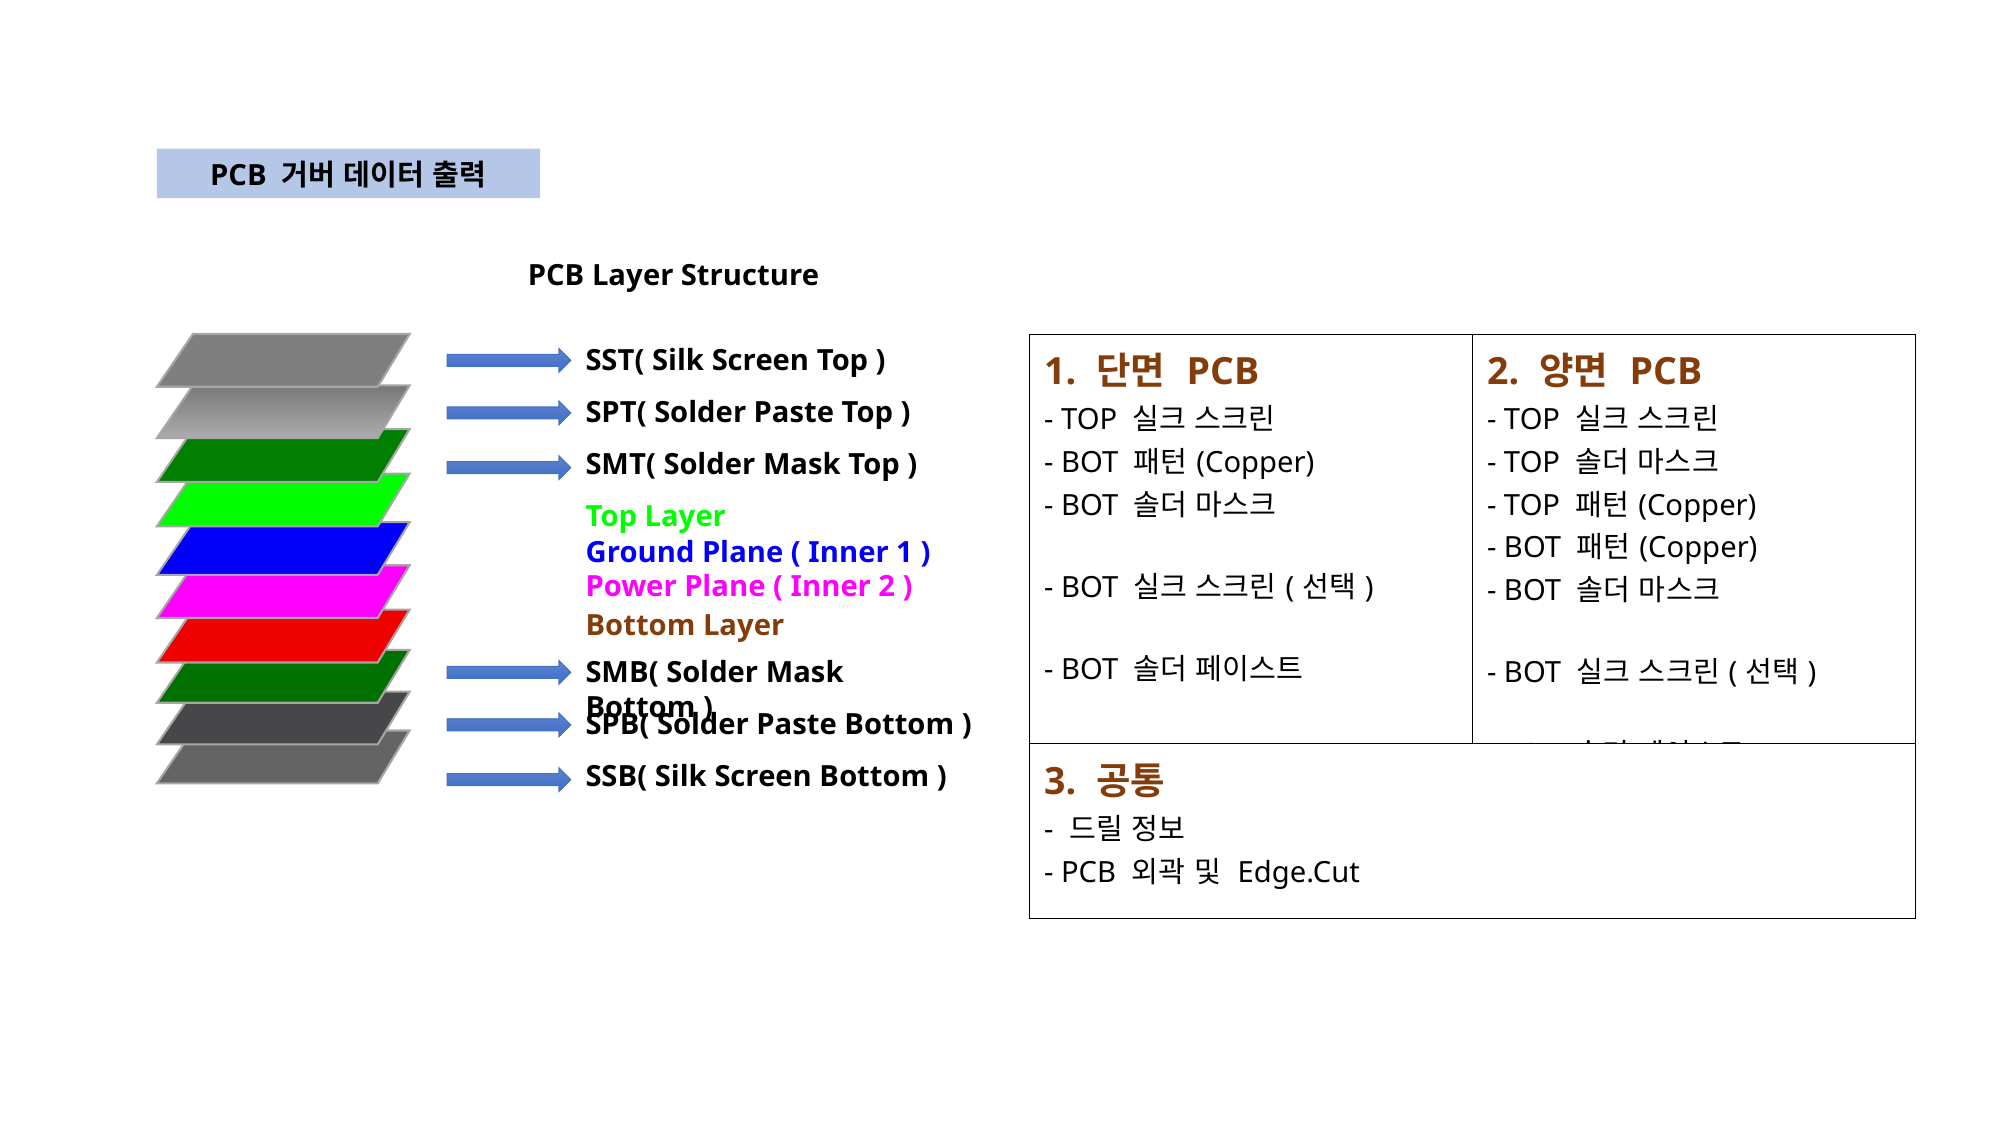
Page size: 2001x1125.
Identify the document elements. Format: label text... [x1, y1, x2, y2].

text_box [154, 332, 412, 388]
text_box SSB( Silk Screen Bottom ) [570, 750, 1000, 800]
table_cell 3. 공통 - 드릴 정보 - PCB 외곽 및 Edge.Cut [1030, 744, 1915, 918]
table_header 1. 단면 PCB - TOP 실크 스크린 - BOT 패턴(Copper) - BOT 솔더 마스크 - BOT 실크 스크린(선택) - BOT 솔더 페이스트 [1030, 335, 1472, 743]
text_box SPT( Solder Paste Top ) [570, 386, 955, 436]
text_box [154, 690, 412, 746]
text_box [154, 648, 412, 704]
text_box PCB Layer Structure [481, 248, 866, 299]
text_box Top Layer [570, 490, 955, 525]
text_box [154, 729, 412, 785]
text_box [446, 347, 572, 374]
text_box [154, 428, 412, 483]
text_box PCB 거버 데이터 출력 [156, 148, 541, 199]
text_box SST( Silk Screen Top ) [570, 333, 955, 384]
text_box SPB( Solder Paste Bottom ) [570, 698, 1000, 748]
text_box Power Plane ( Inner 2 ) [570, 559, 955, 598]
text_box [154, 384, 412, 440]
text_box [446, 399, 572, 427]
text_box Bottom Layer [570, 598, 955, 645]
text_box [154, 472, 412, 528]
text_box SMT( Solder Mask Top ) [570, 438, 955, 488]
text_box [154, 608, 412, 664]
text_box [446, 766, 572, 793]
table_header 2. 양면 PCB - TOP 실크 스크린 - TOP 솔더 마스크 - TOP 패턴(Copper) - BOT 패턴(Copper) - BOT 솔더 마스크 - BOT 실크 스크린(선택) - TOP 솔더 페이스트 - BOT 솔더 페이스트 [1473, 335, 1915, 743]
text_box [446, 711, 572, 738]
text_box [446, 454, 572, 481]
text_box [154, 521, 412, 576]
text_box [154, 564, 412, 620]
text_box SMB( Solder Mask Bottom ) [570, 645, 985, 698]
text_box Ground Plane ( Inner 1 ) [570, 525, 955, 559]
text_box [446, 659, 572, 686]
